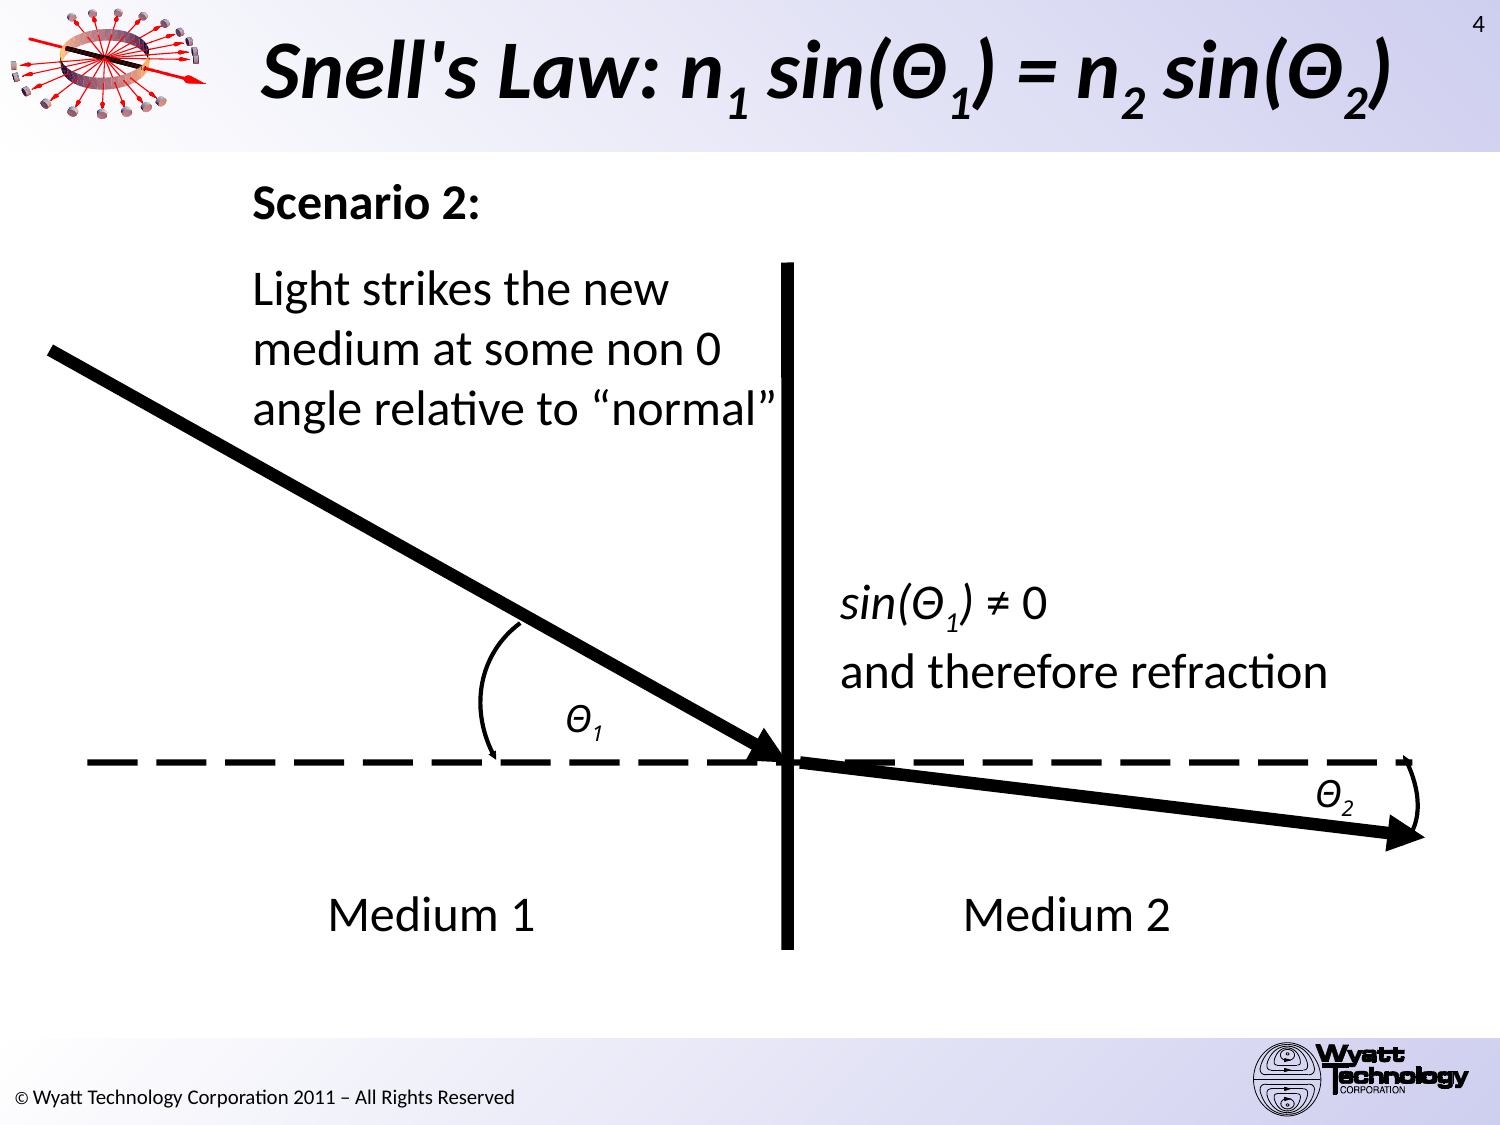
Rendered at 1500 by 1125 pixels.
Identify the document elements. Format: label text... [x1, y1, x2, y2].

text_box Medium 2 [947, 874, 1200, 949]
text_box [1410, 830, 1426, 843]
text_box [1359, 755, 1418, 845]
text_box [49, 349, 787, 763]
text_box Medium 1 [312, 874, 565, 949]
title Snell's Law: n1 sin(Θ1) = n2 sin(Θ2) [217, 25, 1438, 120]
text_box [480, 622, 583, 760]
text_box sin(Θ1) ≠ 0 and therefore refraction [824, 562, 1350, 706]
text_box Θ2 [1299, 762, 1375, 829]
text_box Θ1 [549, 687, 625, 754]
text_box Scenario 2: Light strikes the new medium at some non 0 angle relative to “normal” [237, 162, 800, 443]
